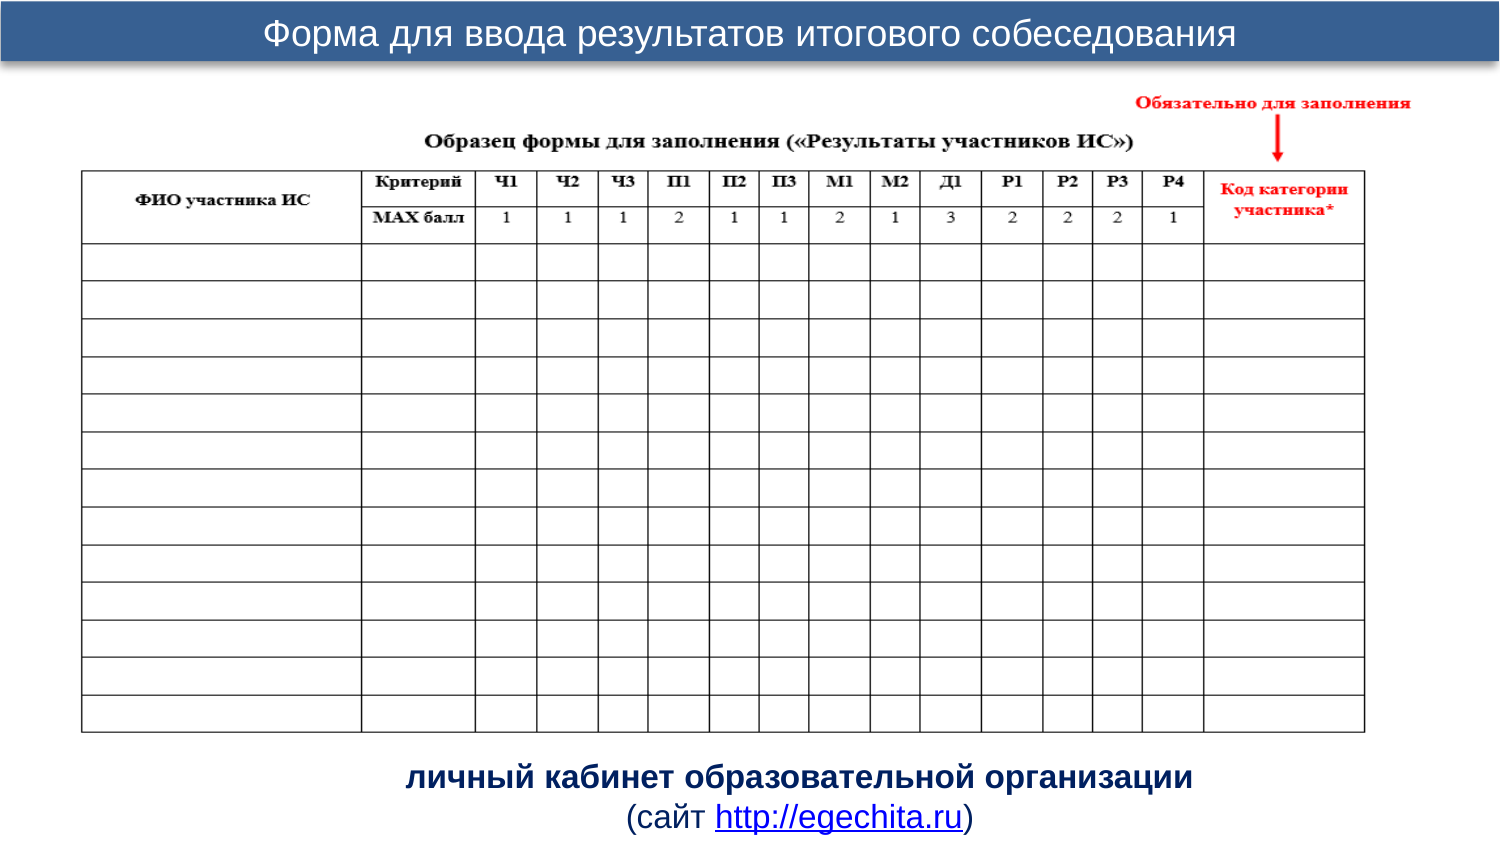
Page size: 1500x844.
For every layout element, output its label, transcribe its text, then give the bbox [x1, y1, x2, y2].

text_box личный кабинет образовательной организации (сайт http://egechita.ru) [253, 756, 1356, 843]
text_box Форма для ввода результатов итогового собеседования [0, 1, 1499, 62]
picture [76, 90, 1436, 748]
